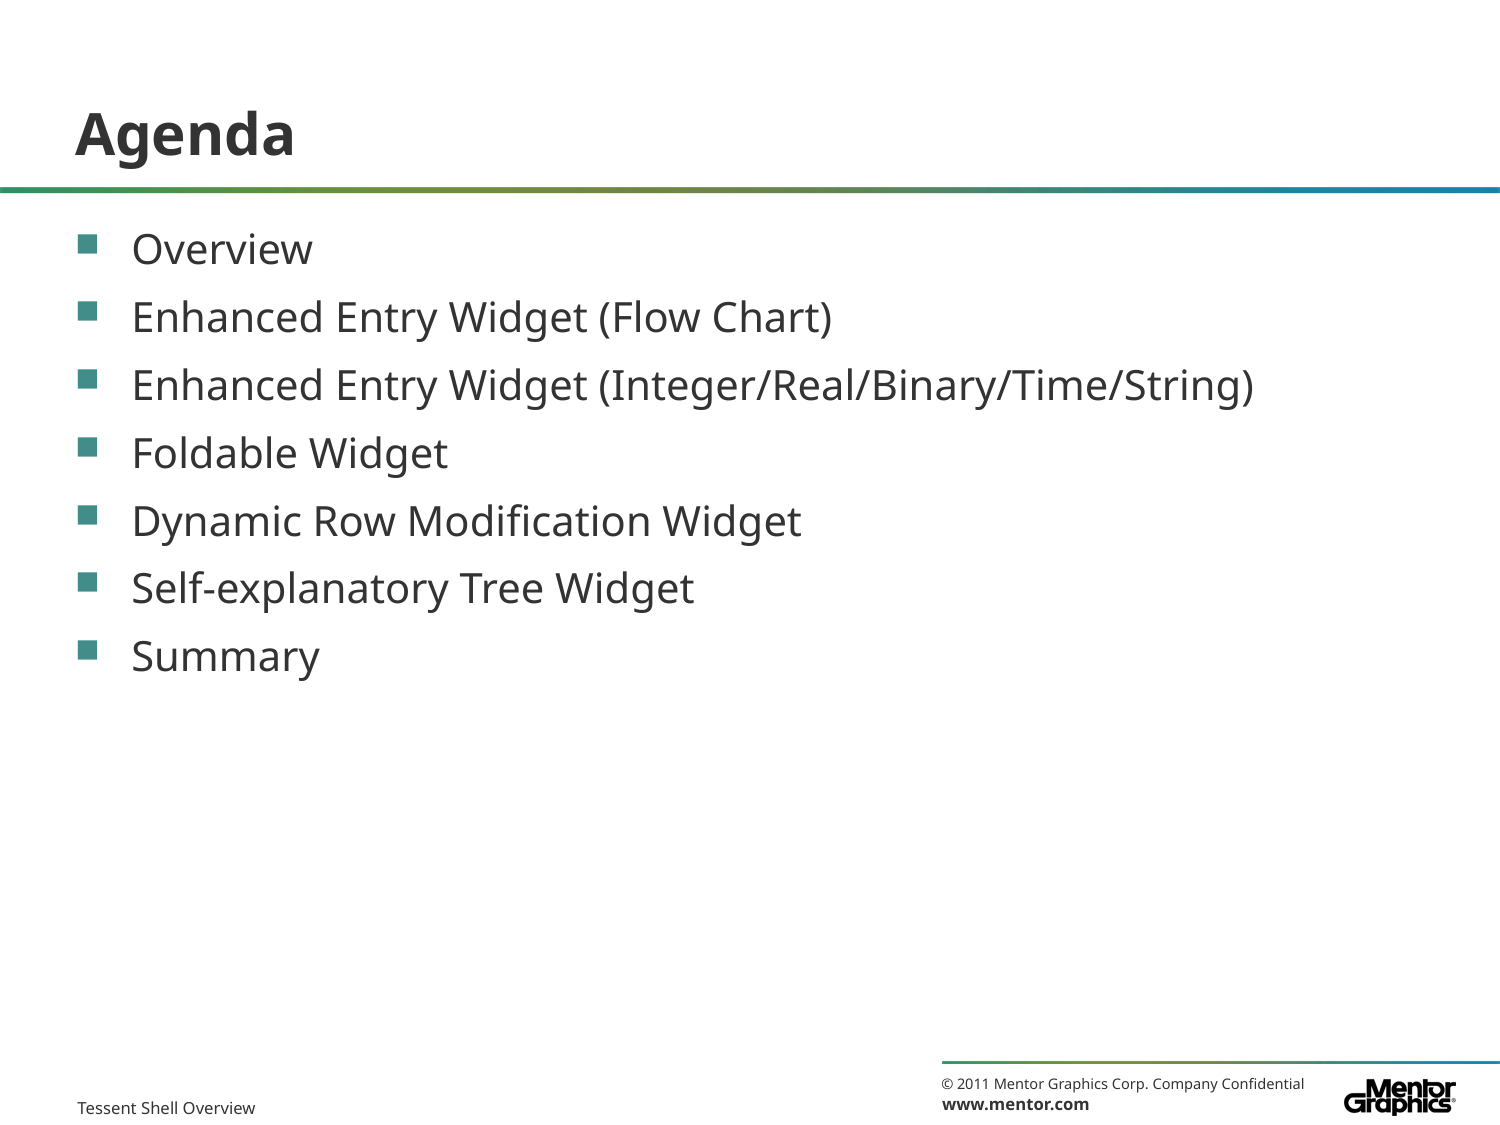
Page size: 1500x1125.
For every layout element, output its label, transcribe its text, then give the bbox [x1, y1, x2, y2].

picture [0, 176, 1500, 215]
picture [0, 1048, 1500, 1125]
list Overview Enhanced Entry Widget (Flow Chart) Enhanced Entry Widget (Integer/Real/Binary/Time/String) Foldable Widget Dynamic Row Modification Widget Self-explanatory Tree Widget Summary [0, 215, 1500, 1048]
footer Tessent Shell Overview [62, 1086, 918, 1125]
title Agenda [0, 0, 1500, 176]
